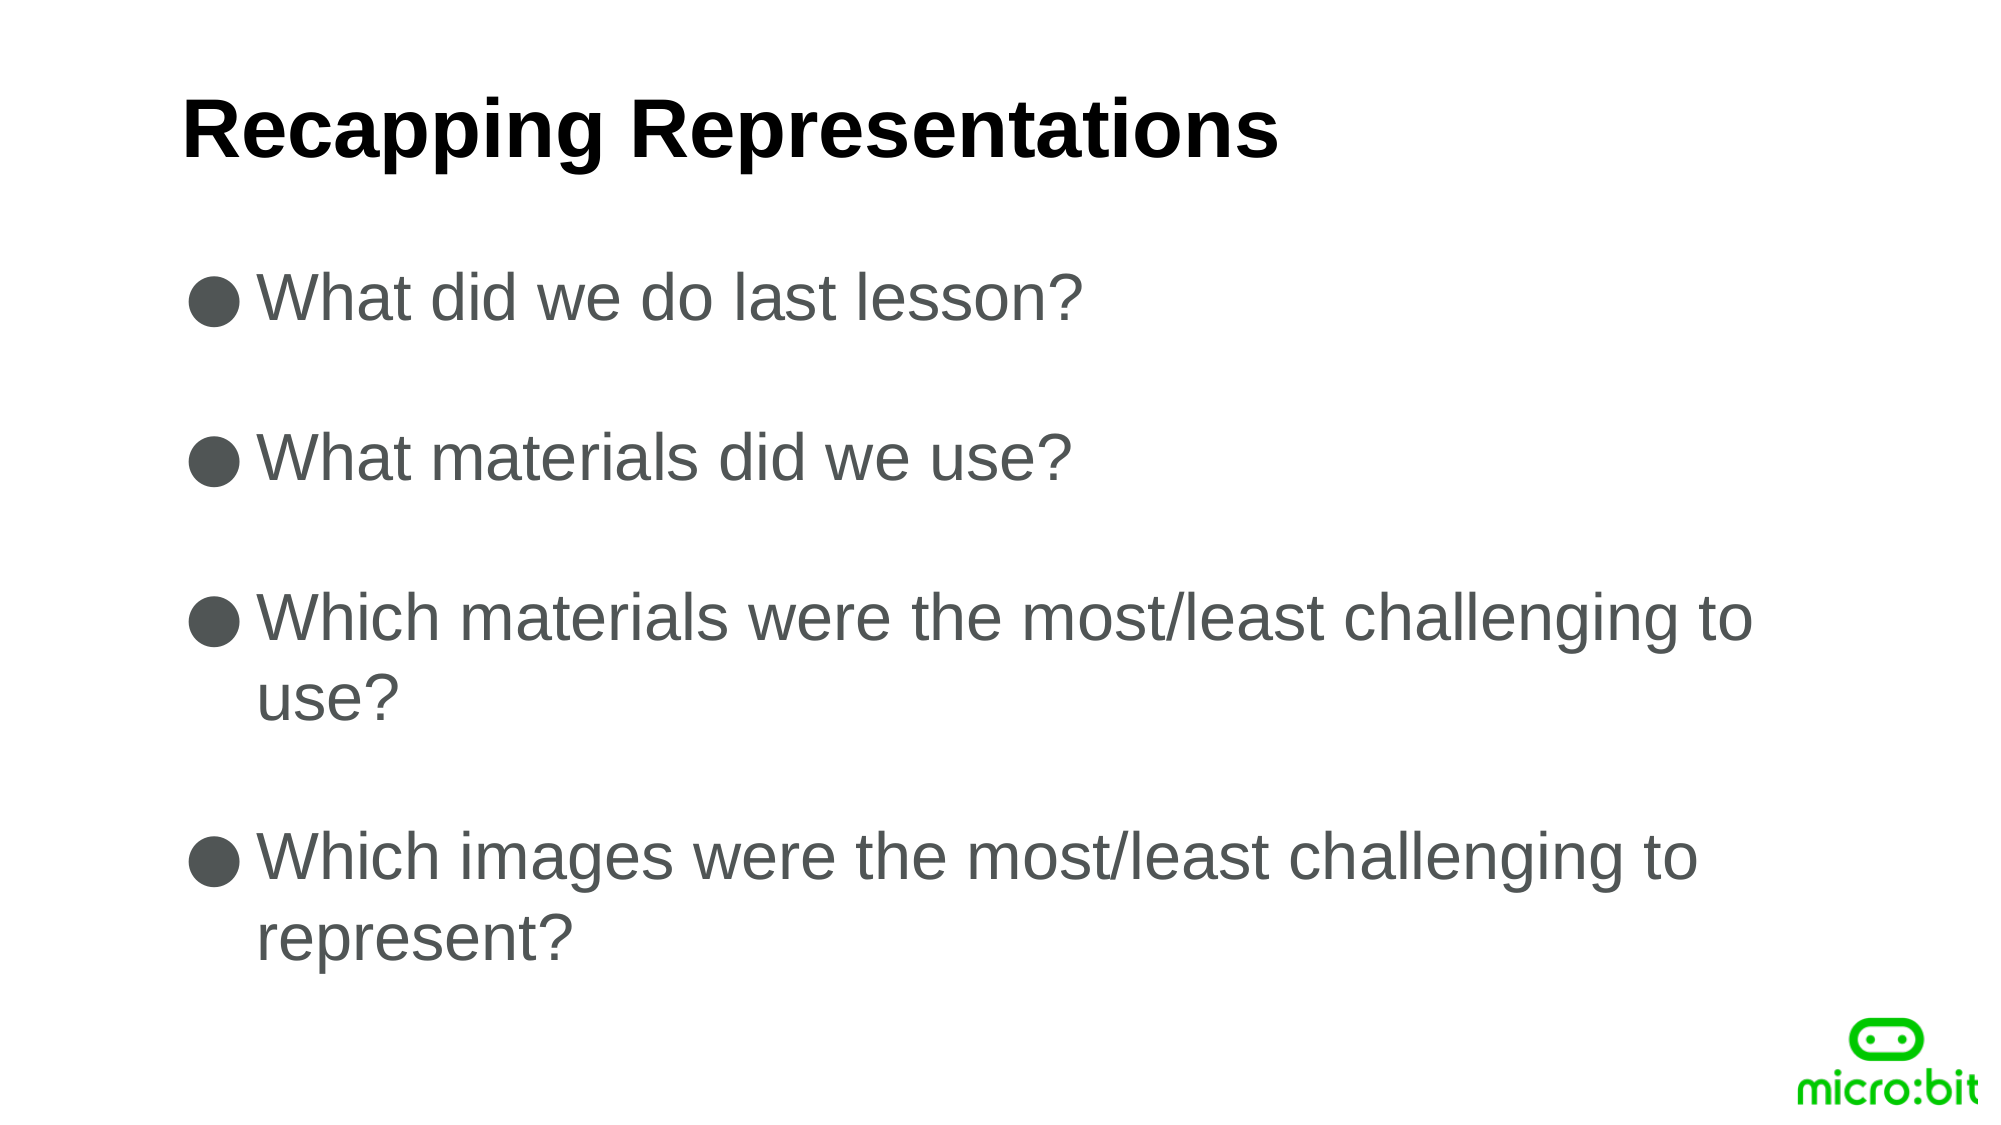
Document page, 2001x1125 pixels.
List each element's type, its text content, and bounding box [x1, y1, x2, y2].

picture [1797, 1017, 1978, 1106]
text_box Recapping Representations What did we do last lesson? What materials did we use? Which materials were the most/least challenging to use? Which images were the most/least challenging to represent? [166, 60, 1918, 884]
